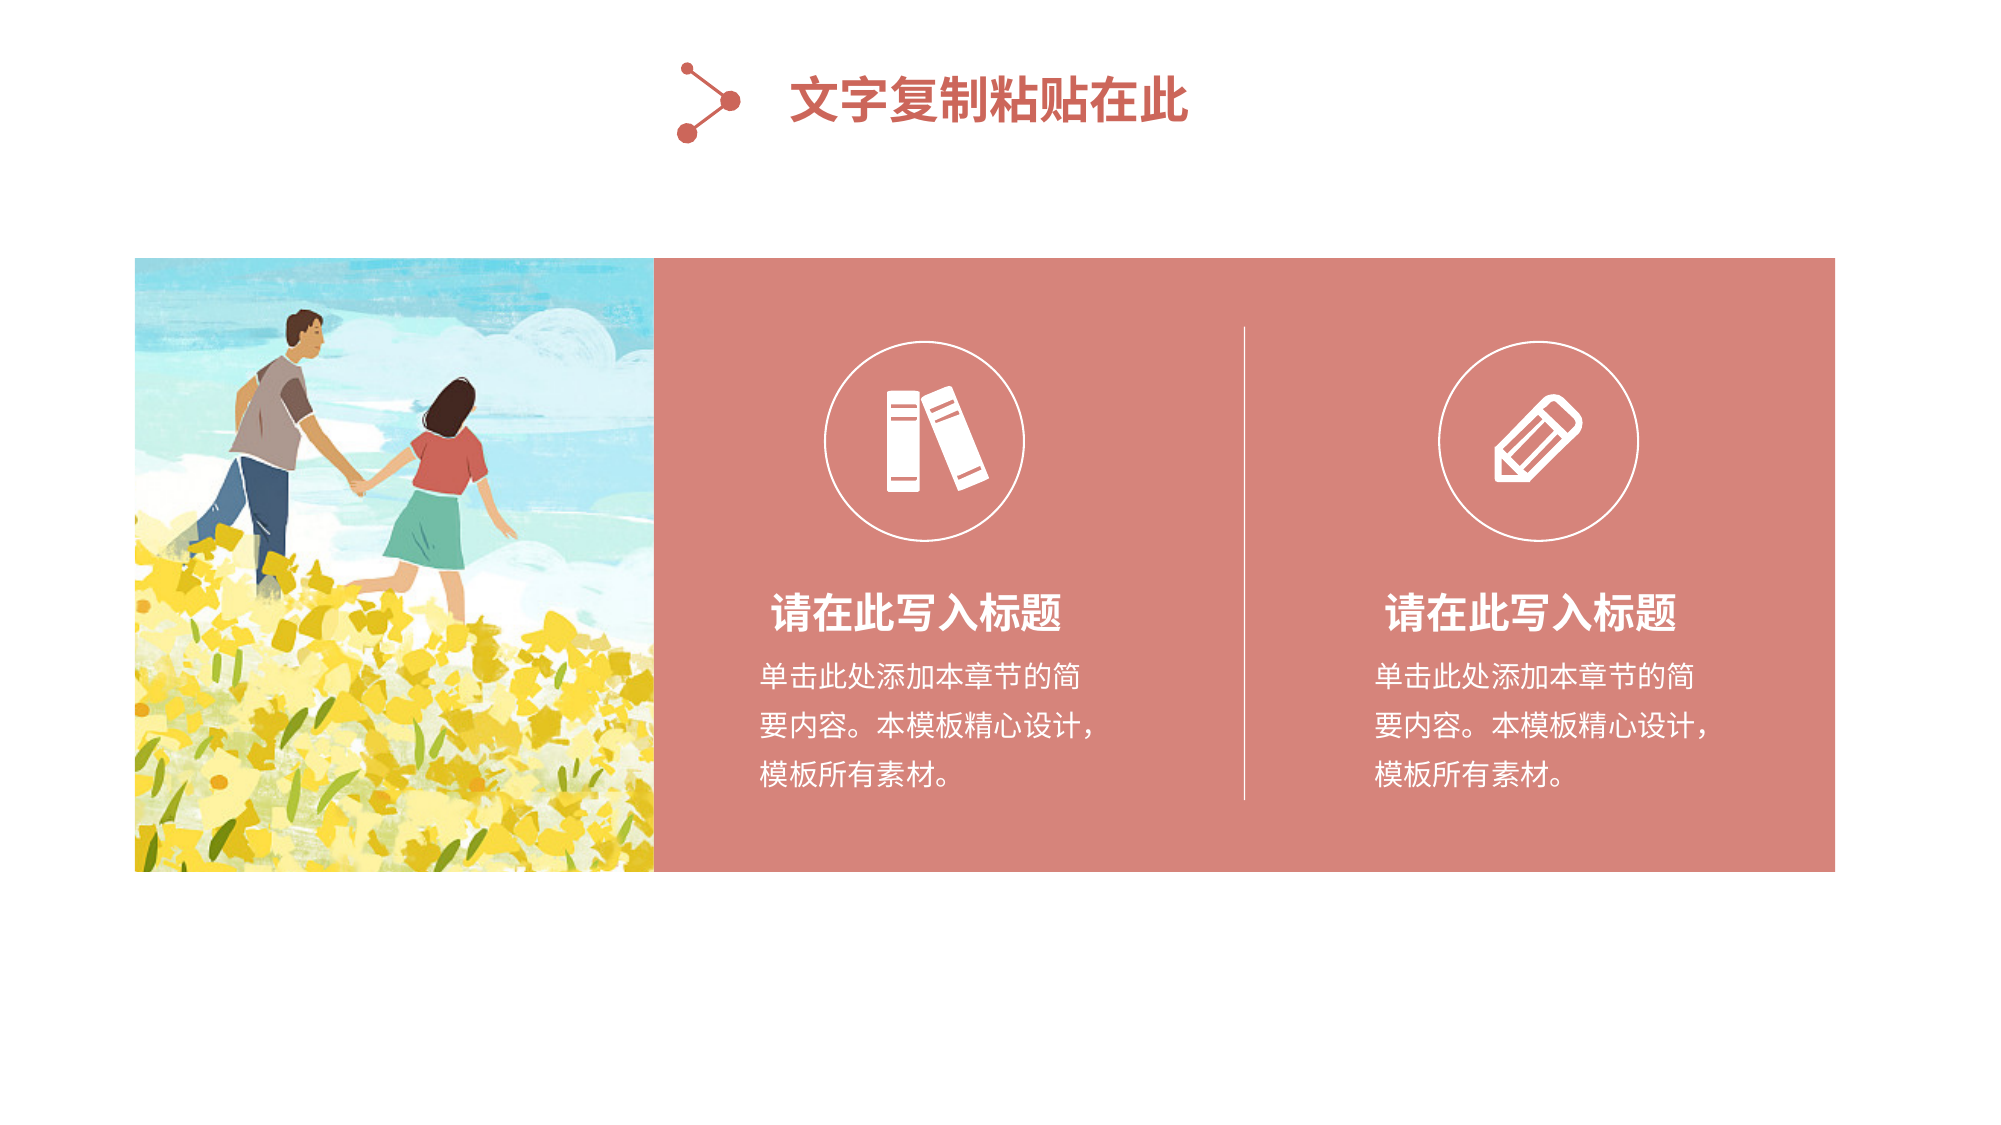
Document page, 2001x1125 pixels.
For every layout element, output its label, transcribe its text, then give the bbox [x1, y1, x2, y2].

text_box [745, 579, 1104, 801]
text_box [687, 68, 731, 134]
text_box [1494, 394, 1583, 483]
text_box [887, 385, 990, 492]
text_box 文字复制粘贴在此 [774, 61, 1309, 136]
text_box [654, 258, 1836, 872]
picture [134, 258, 654, 872]
text_box [823, 340, 1025, 542]
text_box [1359, 579, 1718, 801]
text_box [1438, 340, 1640, 542]
